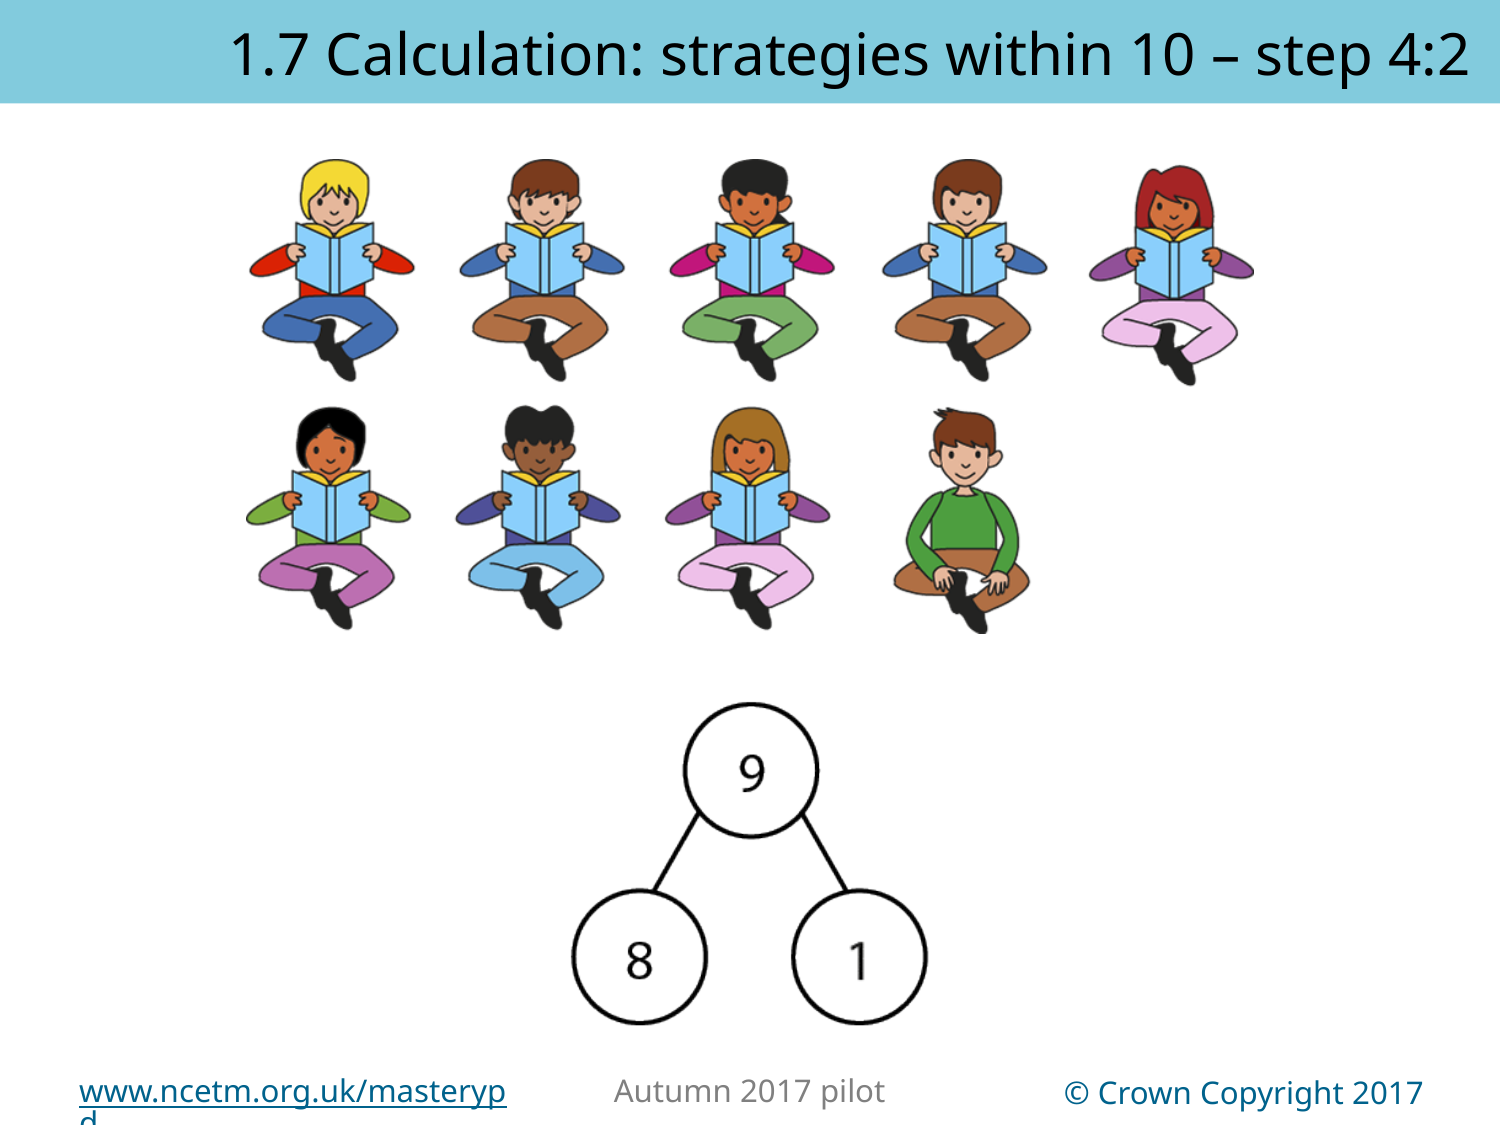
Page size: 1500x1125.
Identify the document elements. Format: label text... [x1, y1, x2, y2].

picture [96, 680, 1404, 1056]
list 1.7 Calculation: strategies within 10 – step 4:2 [0, 0, 1500, 104]
picture [246, 159, 1254, 634]
